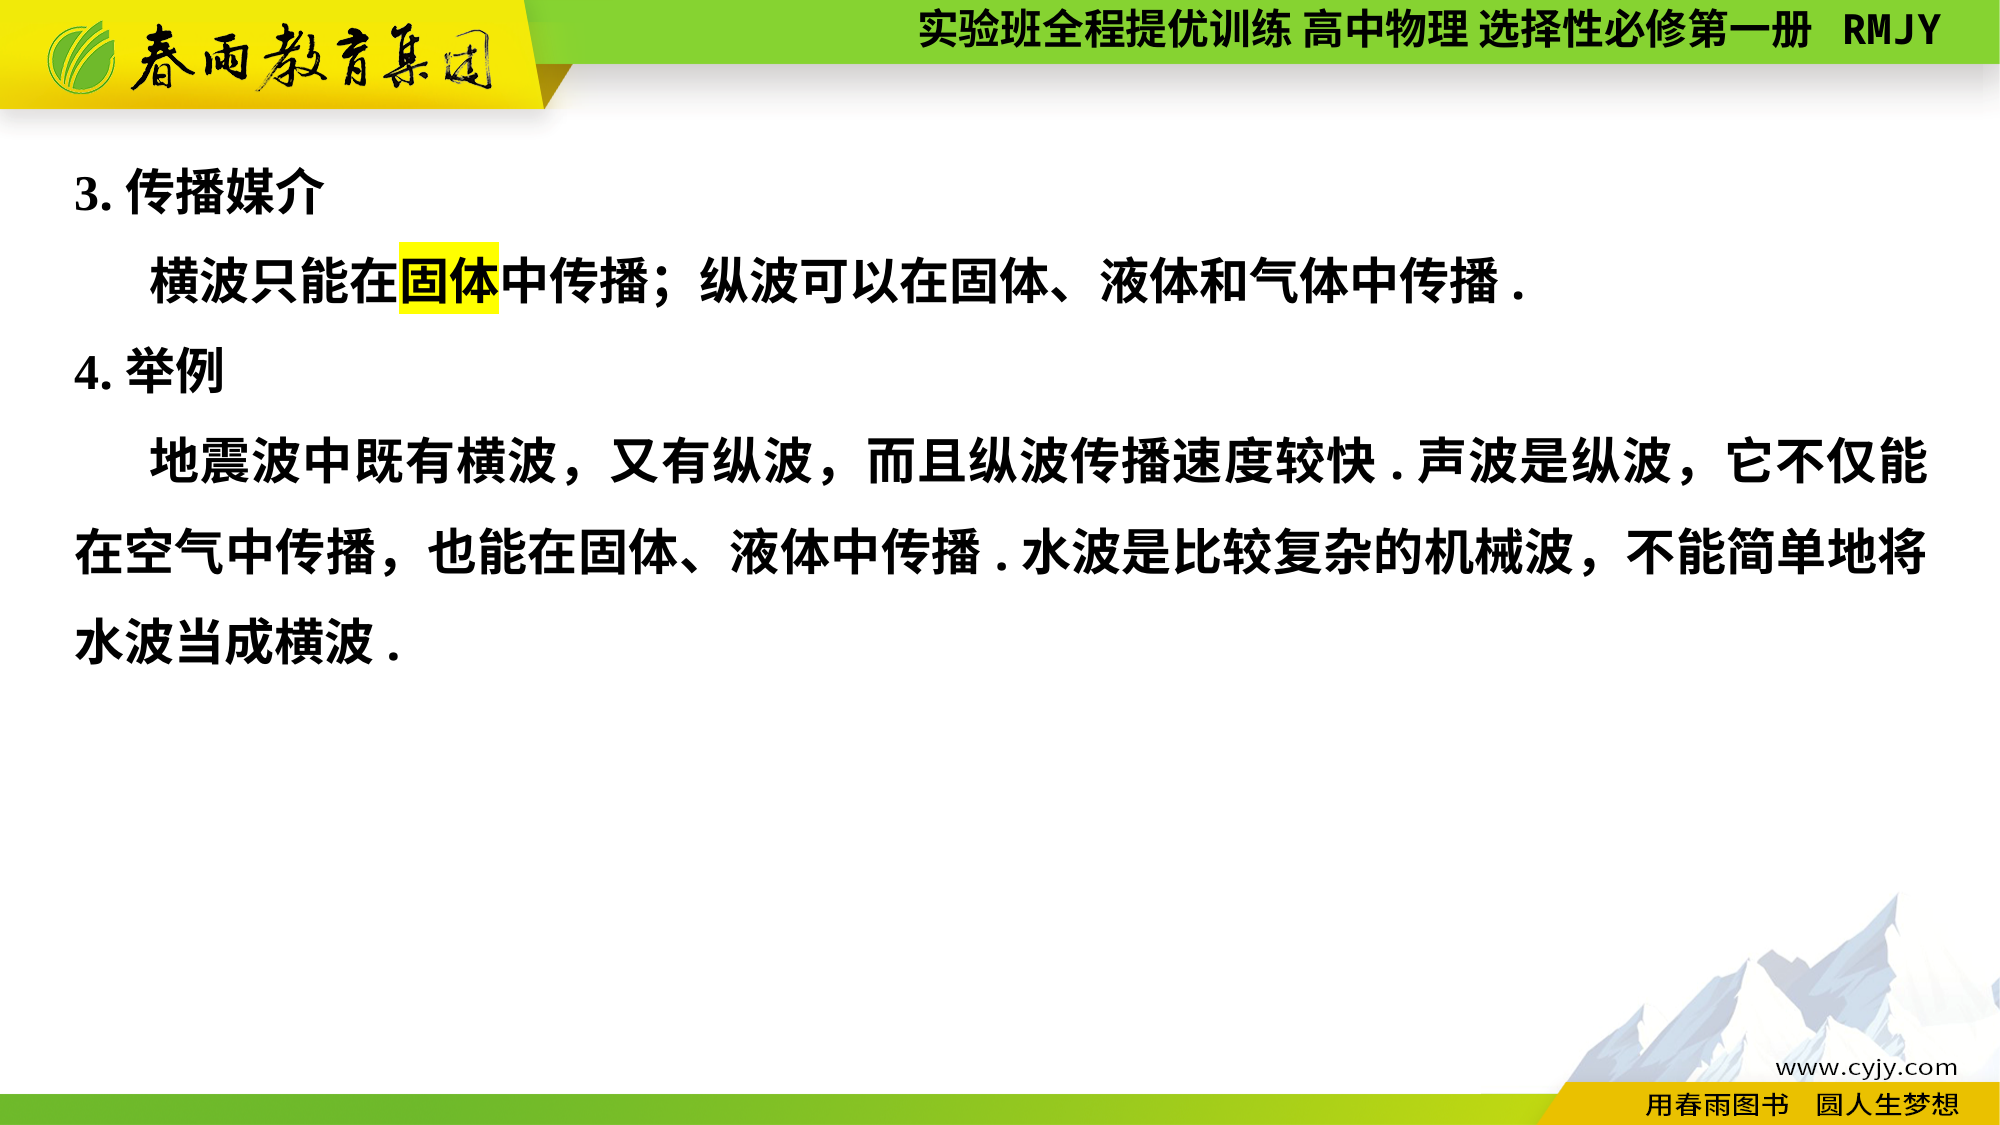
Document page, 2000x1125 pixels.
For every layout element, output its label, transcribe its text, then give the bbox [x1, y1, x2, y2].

list 3.传播媒介 横波只能在固体中传播；纵波可以在固体、液体和气体中传播. 4.举例 地震波中既有横波，又有纵波，而且纵波传播速度较快.声波是纵波，它不仅能在空气中传播，也能在固体、液体中传播.水波是比较复杂的机械波，不能简单地将水波当成横波. [59, 122, 1944, 683]
picture [0, 0, 2000, 1125]
